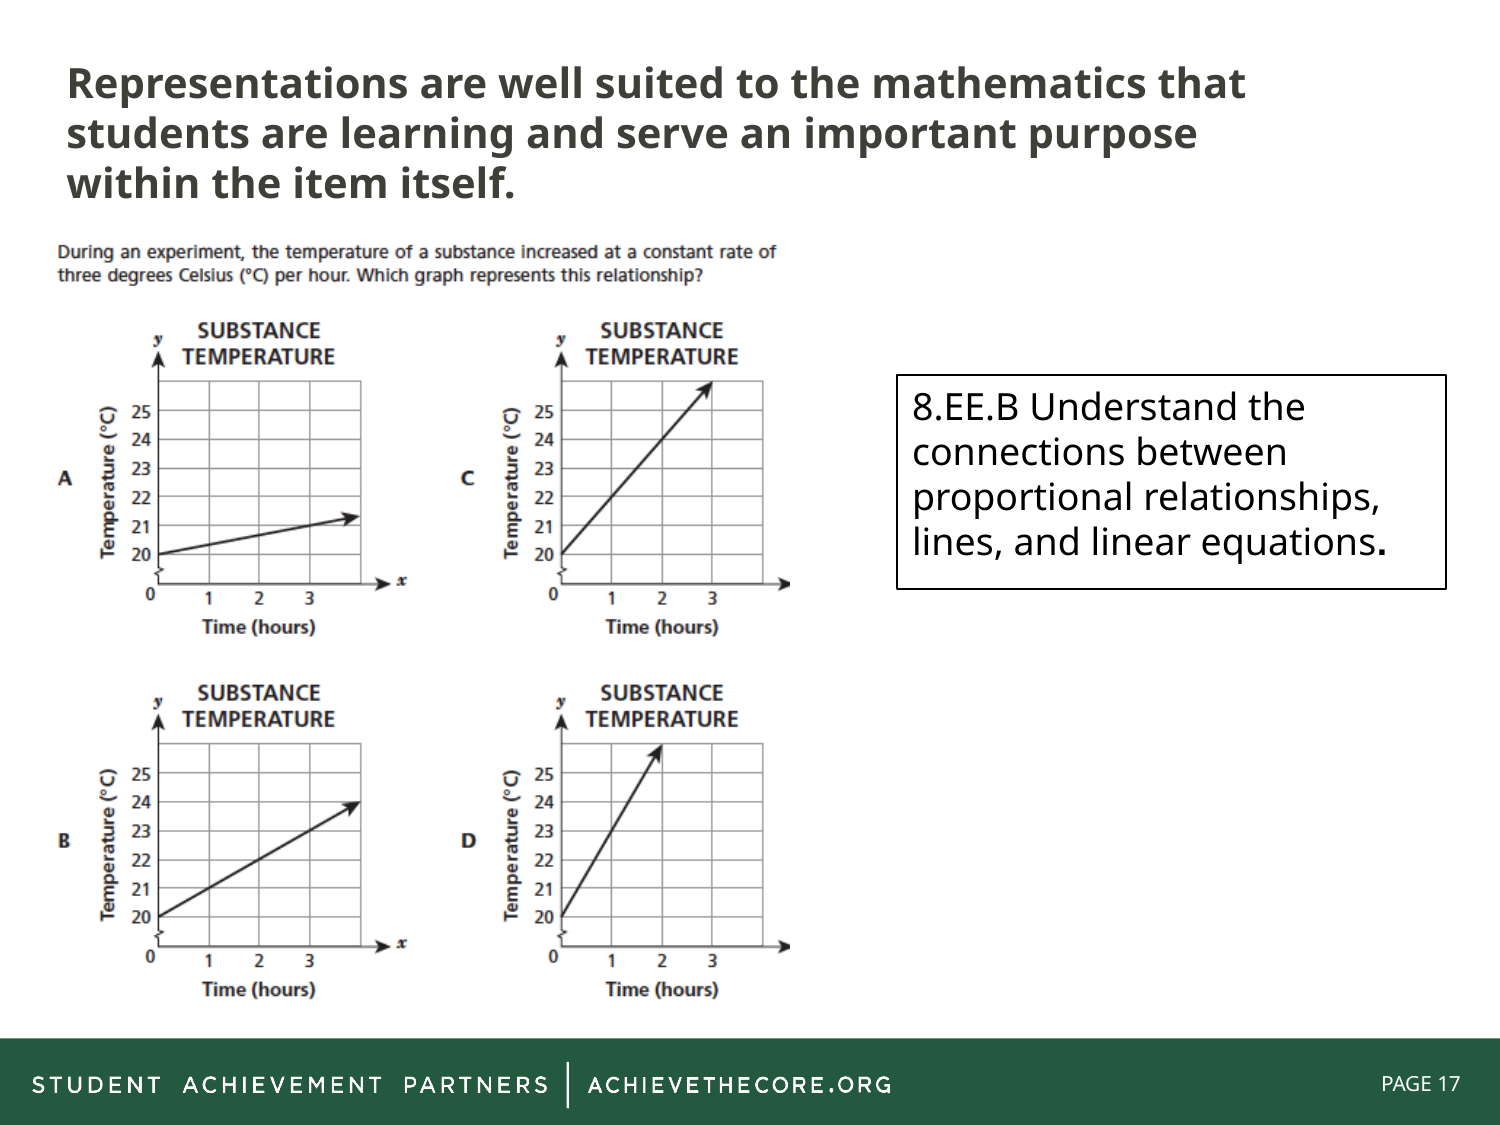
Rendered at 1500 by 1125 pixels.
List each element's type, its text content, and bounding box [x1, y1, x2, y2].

text_box 8.EE.B Understand the connections between proportional relationships, lines, and linear equations. [897, 375, 1447, 589]
picture [12, 1055, 911, 1112]
picture [53, 238, 790, 1012]
title Representations are well suited to the mathematics that students are learning and serve an important purpose within the item itself. [51, 45, 1350, 220]
